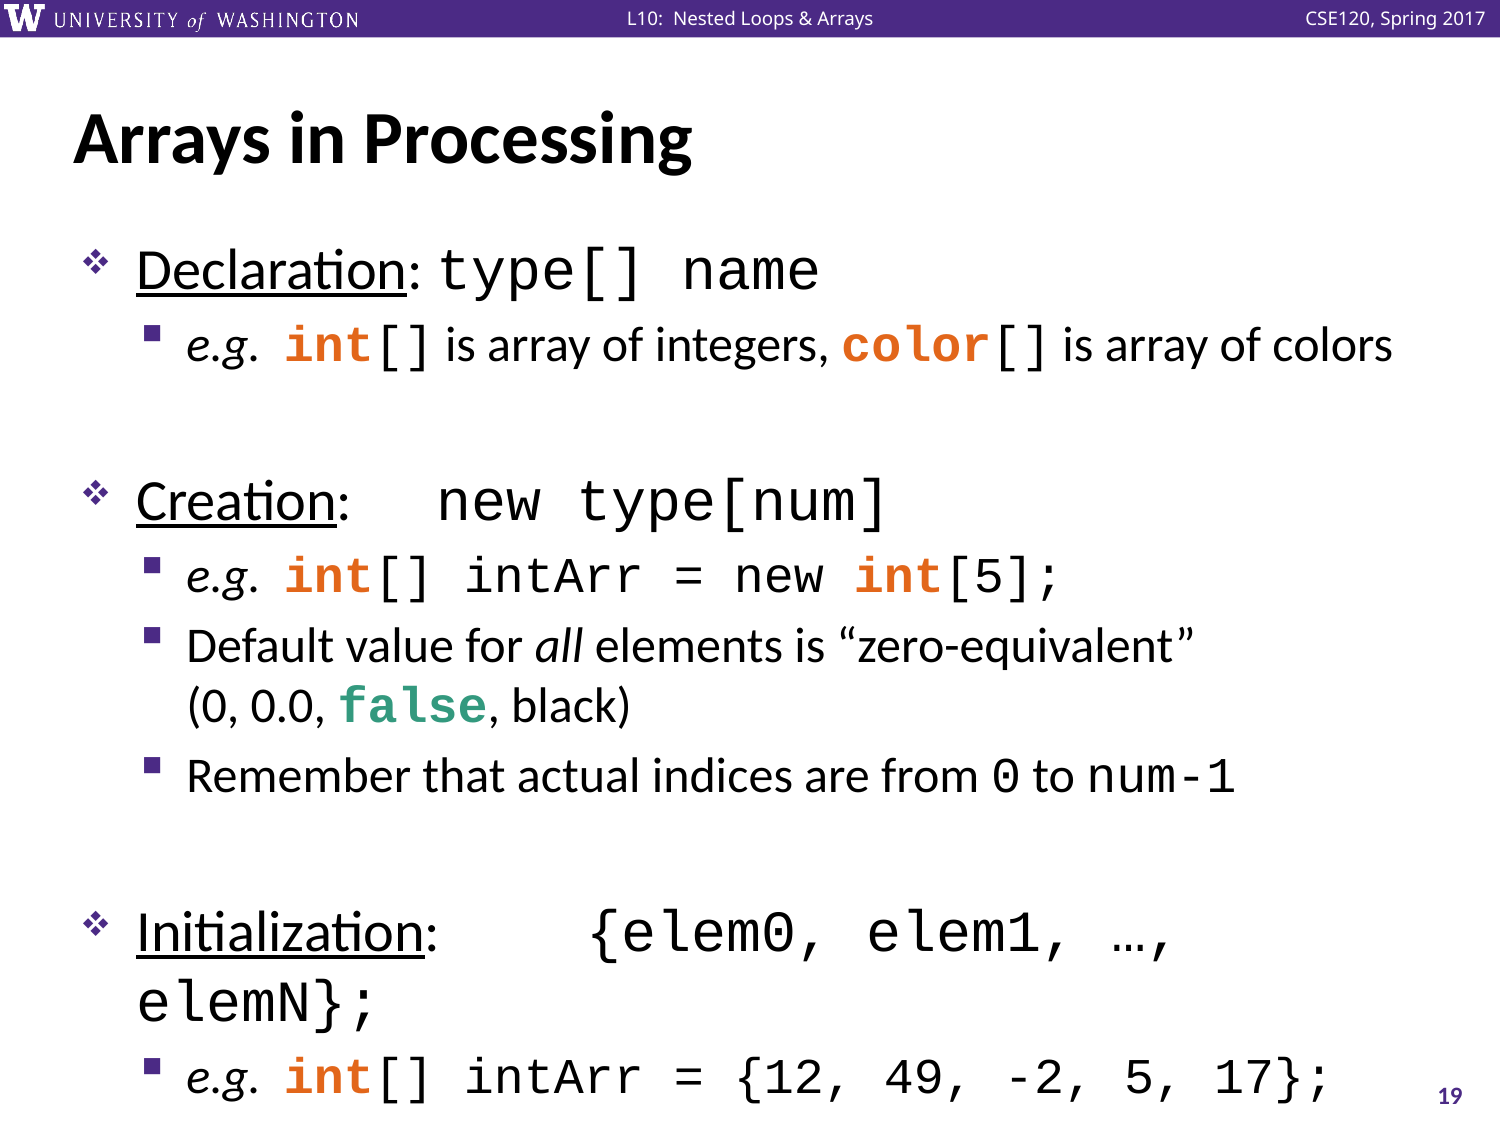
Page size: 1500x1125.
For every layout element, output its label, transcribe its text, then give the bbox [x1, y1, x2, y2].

picture [4, 4, 358, 32]
slide_number 19 [1400, 1065, 1500, 1125]
list Declaration: type[] name e.g. int[] is array of integers, color[] is array of colors Creation: new type[num] e.g. int[] intArr = new int[5]; Default value for all elements is “zero-equivalent” (0, 0.0, false, black) Remember that actual indices are from 0 to num-1 Initialization: {elem0, elem1, …, elemN}; e.g. int[] intArr = {12, 49, -2, 5, 17}; [64, 223, 1438, 1040]
title Arrays in Processing [58, 71, 1438, 197]
